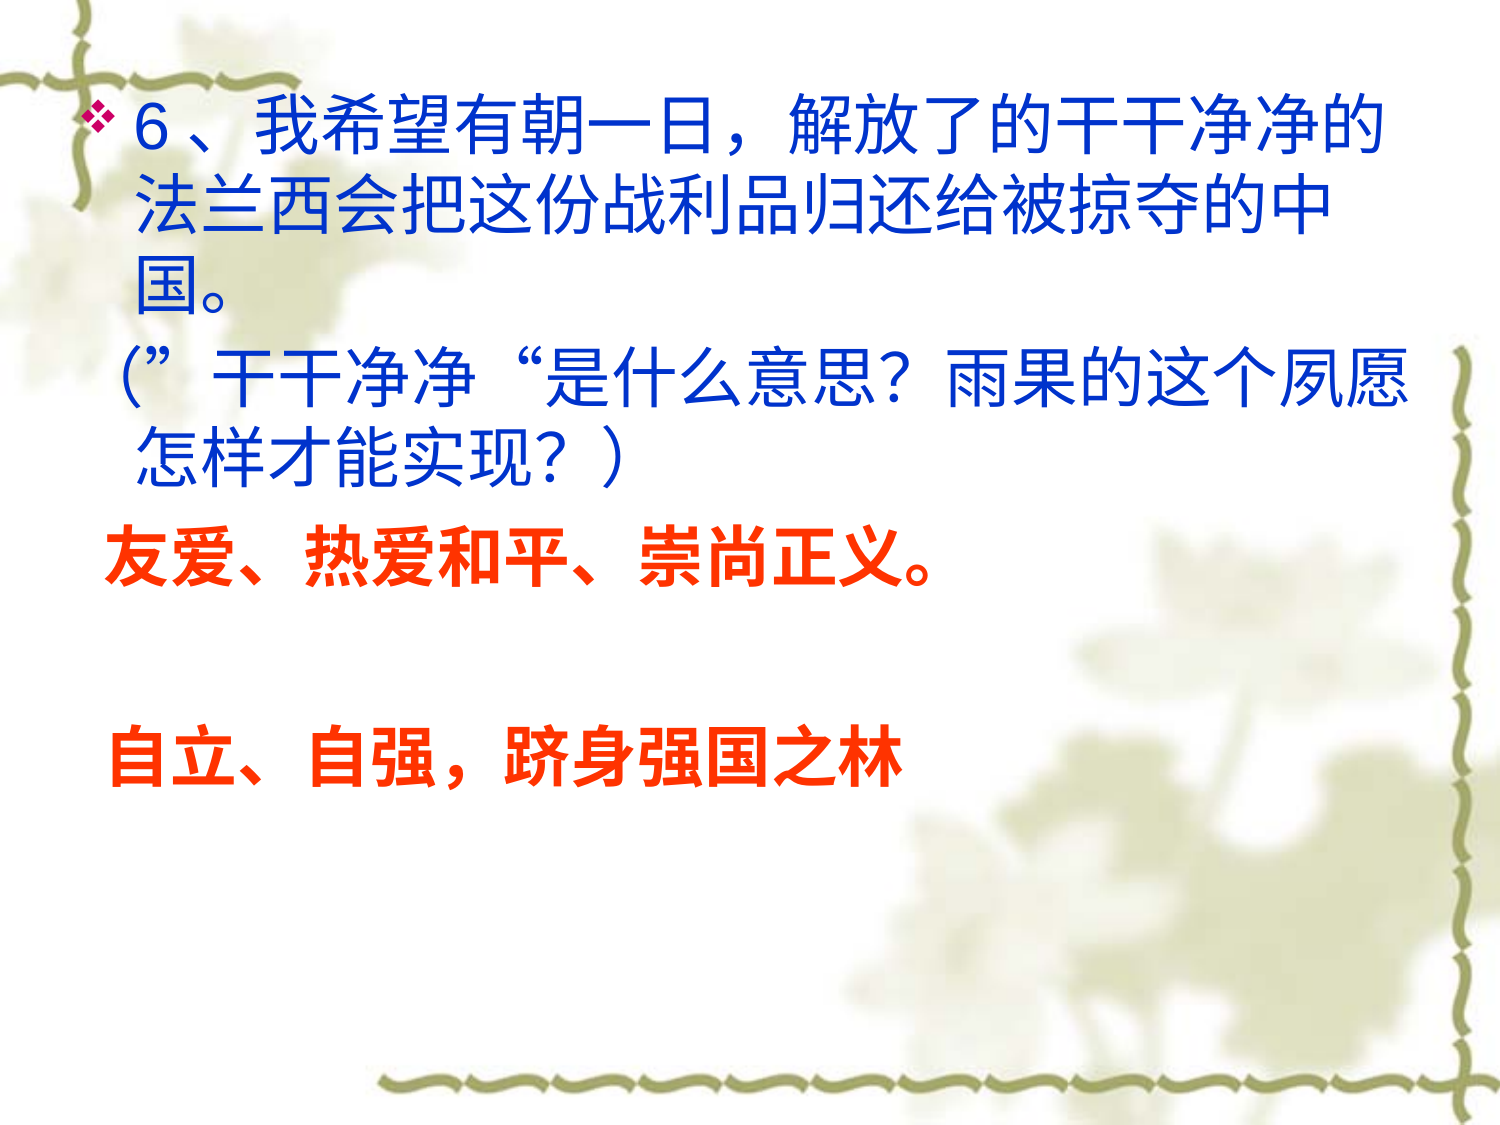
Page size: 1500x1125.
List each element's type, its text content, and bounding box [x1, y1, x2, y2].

text_box 自立、自强，跻身强国之林 [88, 707, 920, 803]
text_box 友爱、热爱和平、崇尚正义。 [88, 507, 987, 603]
picture [0, 0, 1500, 1125]
list 6、我希望有朝一日，解放了的干干净净的法兰西会把这份战利品归还给被掠夺的中国。 （”干干净净“是什么意思？雨果的这个夙愿怎样才能实现？） [62, 75, 1464, 438]
